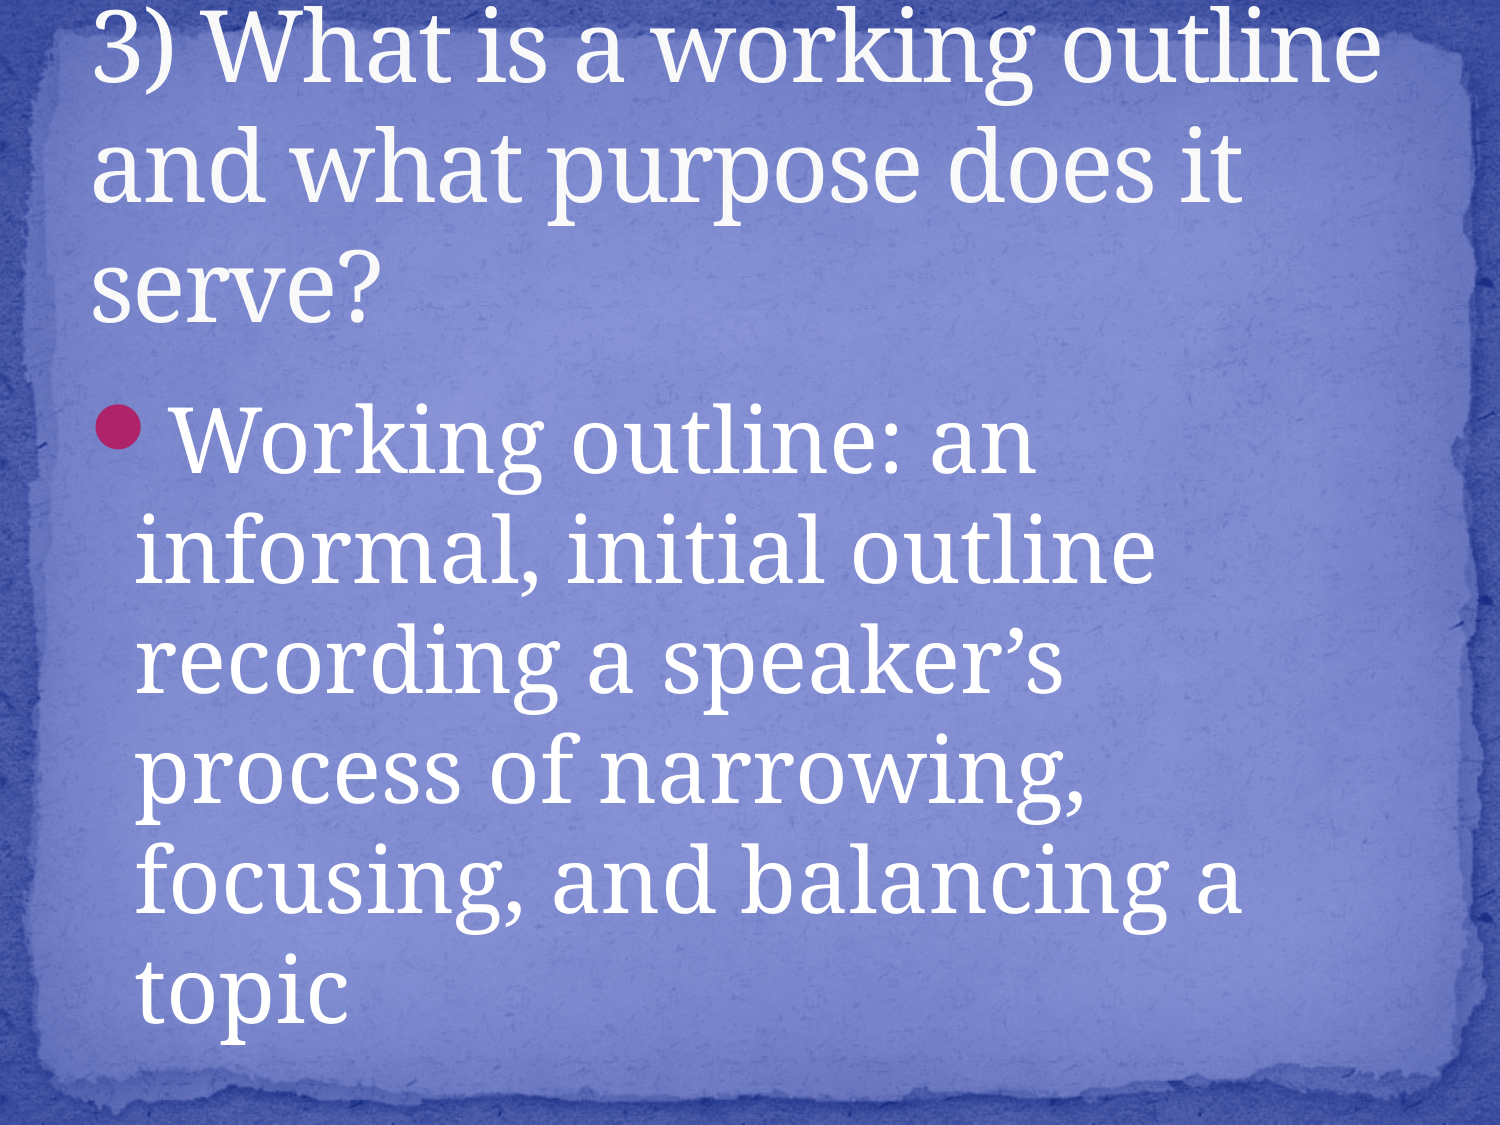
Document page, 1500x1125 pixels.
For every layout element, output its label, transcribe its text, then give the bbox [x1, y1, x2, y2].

list Working outline: an informal, initial outline recording a speaker’s process of narrowing, focusing, and balancing a topic [75, 375, 1425, 1000]
title 3) What is a working outline and what purpose does it serve? [74, 24, 1425, 350]
